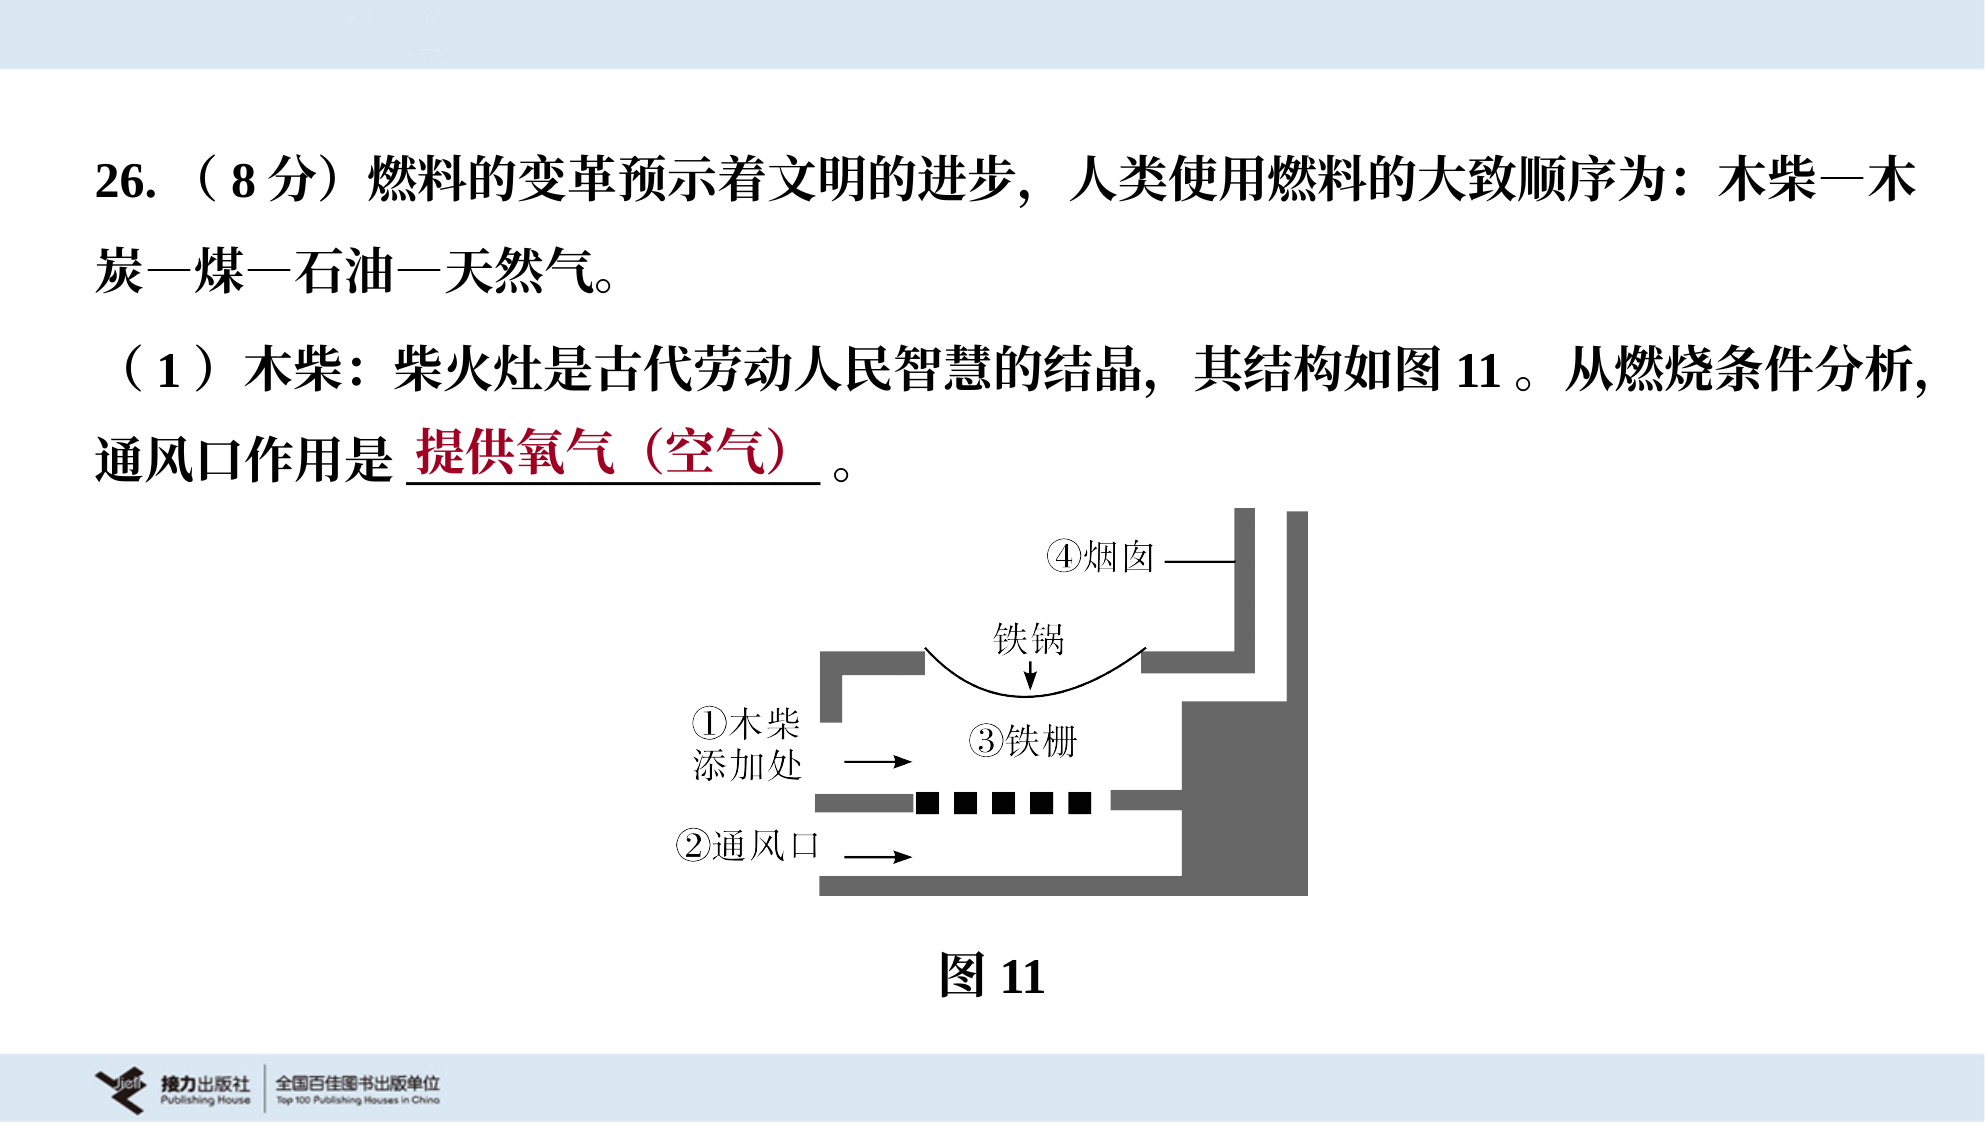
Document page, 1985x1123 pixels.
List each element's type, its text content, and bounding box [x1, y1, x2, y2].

text_box 提供氧气（空气） [396, 392, 835, 480]
picture [0, 0, 1985, 1122]
text_box 26.（8分）燃料的变革预示着文明的进步，人类使用燃料的大致顺序为：木柴—木 炭—煤—石油—天然气。 [94, 115, 1892, 300]
text_box 图11 [937, 916, 1047, 1063]
text_box （1）木柴：柴火灶是古代劳动人民智慧的结晶，其结构如图11。从燃烧条件分析， 通风口作用是__________________。 [94, 305, 1892, 489]
